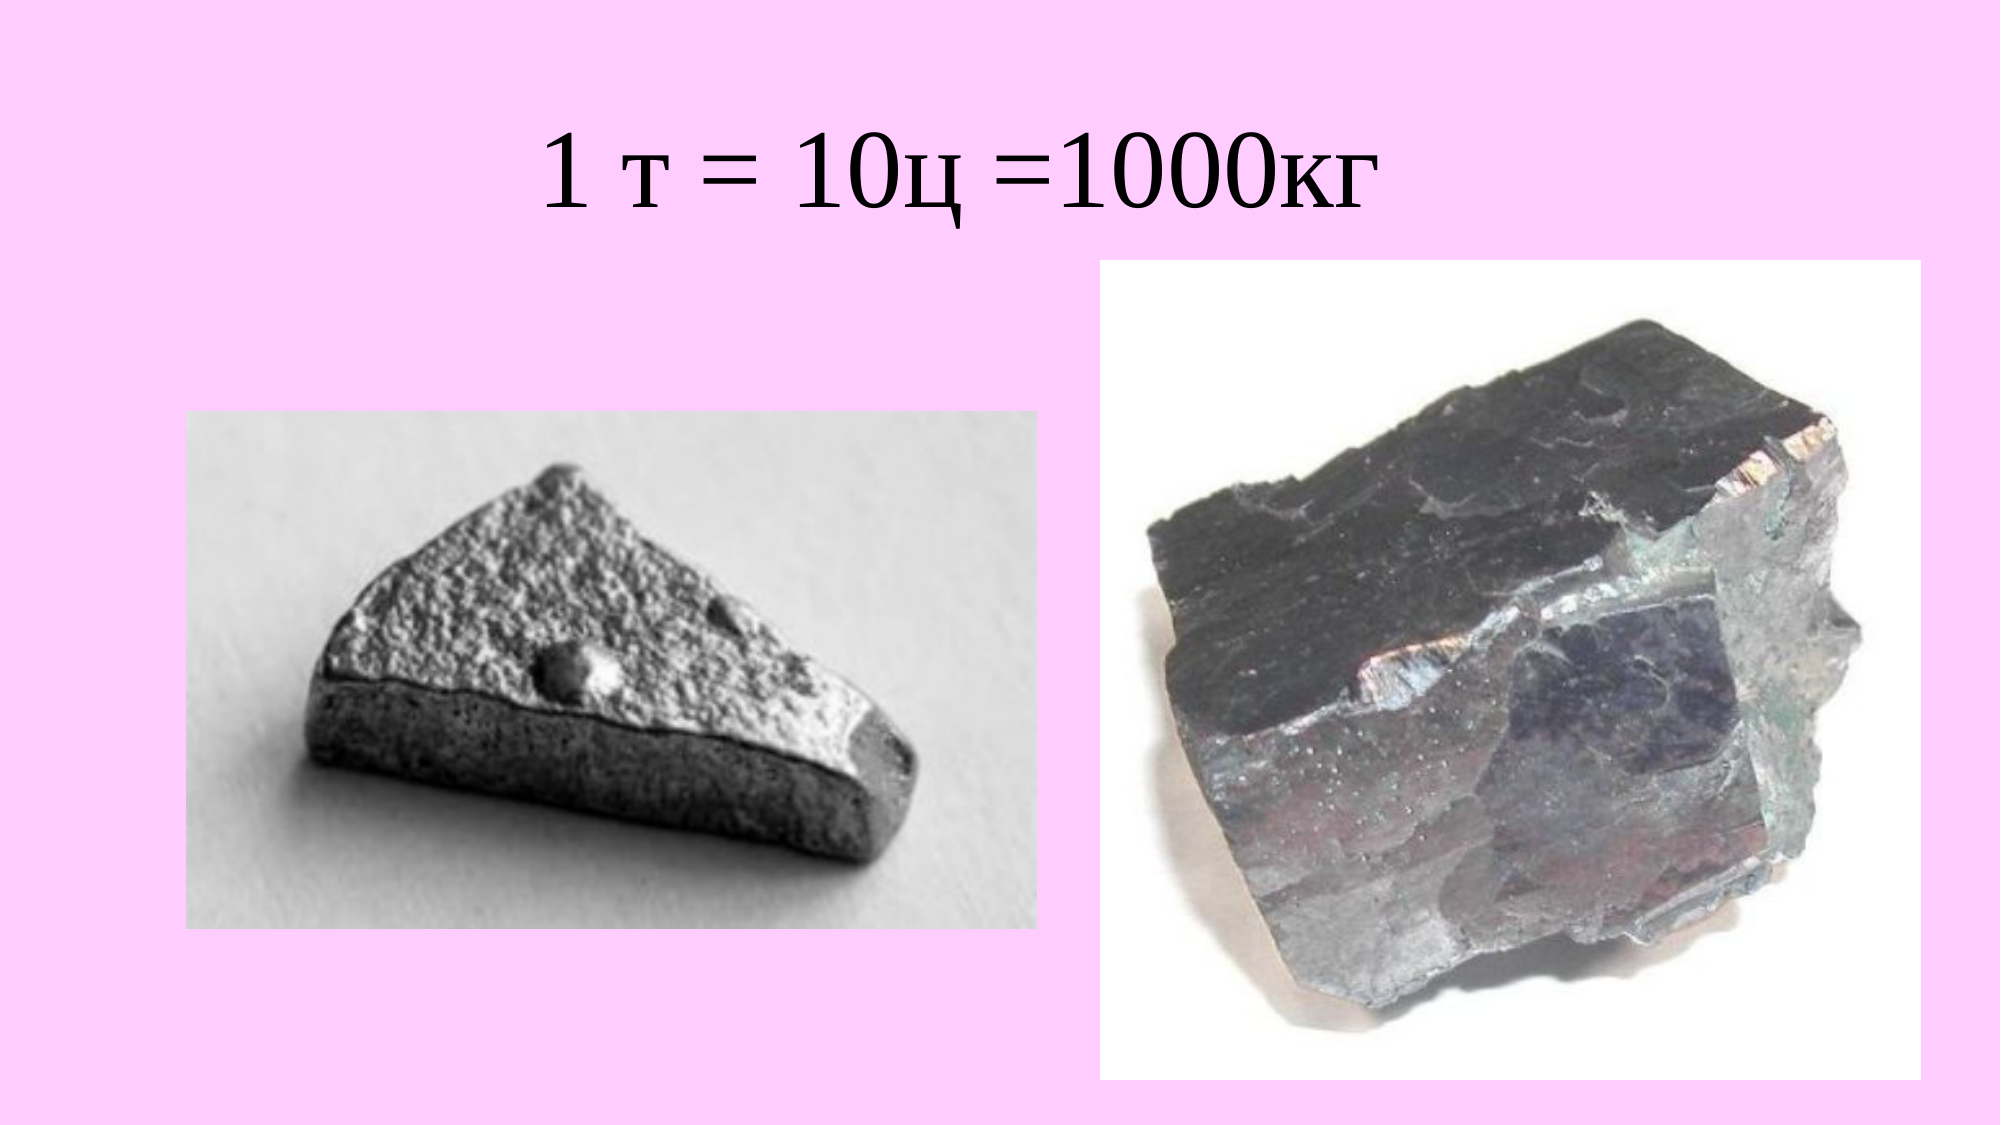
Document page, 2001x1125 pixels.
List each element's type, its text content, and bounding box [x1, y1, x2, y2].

picture [1100, 260, 1921, 1080]
text_box 1 т = 10ц =1000кг [522, 87, 1397, 238]
picture [186, 411, 1037, 929]
